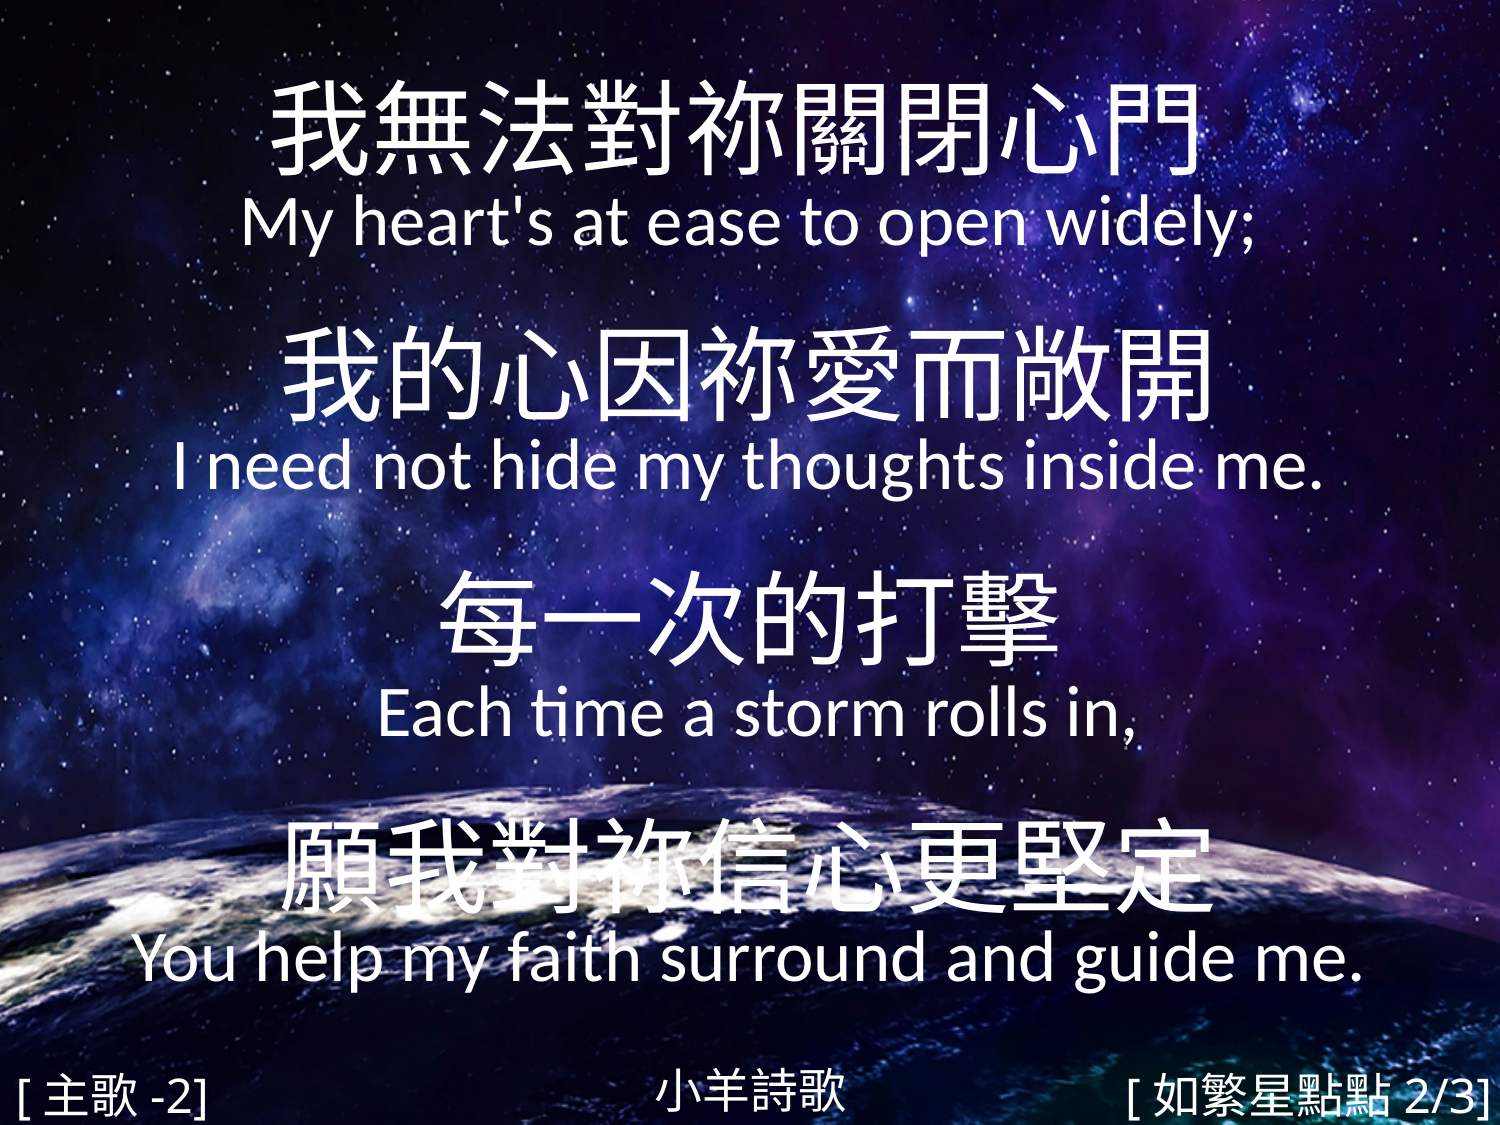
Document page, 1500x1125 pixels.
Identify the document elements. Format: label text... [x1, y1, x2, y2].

text_box [主歌-2] [0, 1058, 271, 1125]
subtitle 小羊詩歌 [0, 1053, 1500, 1125]
text_box [如繁星點點2/3] [868, 1058, 1500, 1125]
text_box 我無法對祢關閉心門 My heart's at ease to open widely; 我的心因祢愛而敞開 I need not hide my thoughts inside me. 每一次的打擊 Each time a storm rolls in, 願我對祢信心更堅定 You help my faith surround and guide me. [0, 0, 1500, 706]
title [0, 706, 1494, 710]
picture [0, 706, 1500, 1053]
